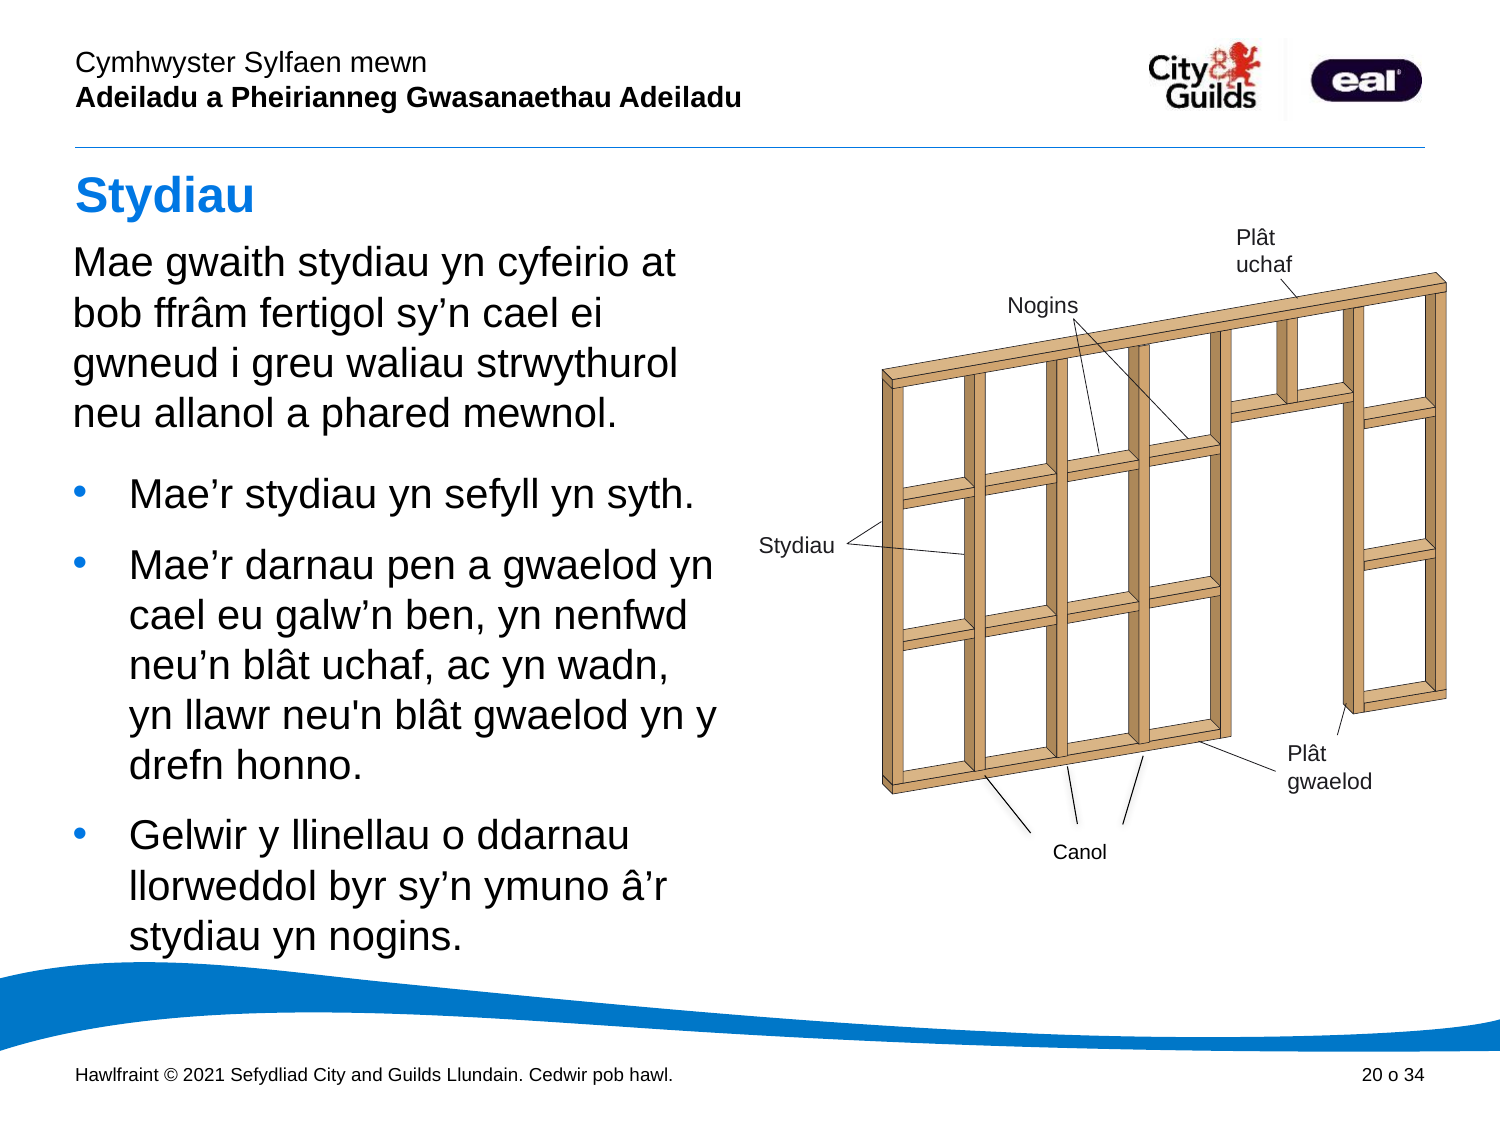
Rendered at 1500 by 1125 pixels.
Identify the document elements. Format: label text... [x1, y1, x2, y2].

list Mae gwaith stydiau yn cyfeirio at bob ffrâm fertigol sy’n cael ei gwneud i greu waliau strwythurol neu allanol a phared mewnol. Mae’r stydiau yn sefyll yn syth. Mae’r darnau pen a gwaelod yn cael eu galw’n ben, yn nenfwd neu’n blât uchaf, ac yn wadn, yn llawr neu'n blât gwaelod yn y drefn honno. Gelwir y llinellau o ddarnau llorweddol byr sy’n ymuno â’r stydiau yn nogins. [72, 235, 724, 890]
picture [1149, 38, 1422, 121]
title Stydiau [74, 162, 1426, 226]
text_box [749, 220, 1447, 873]
